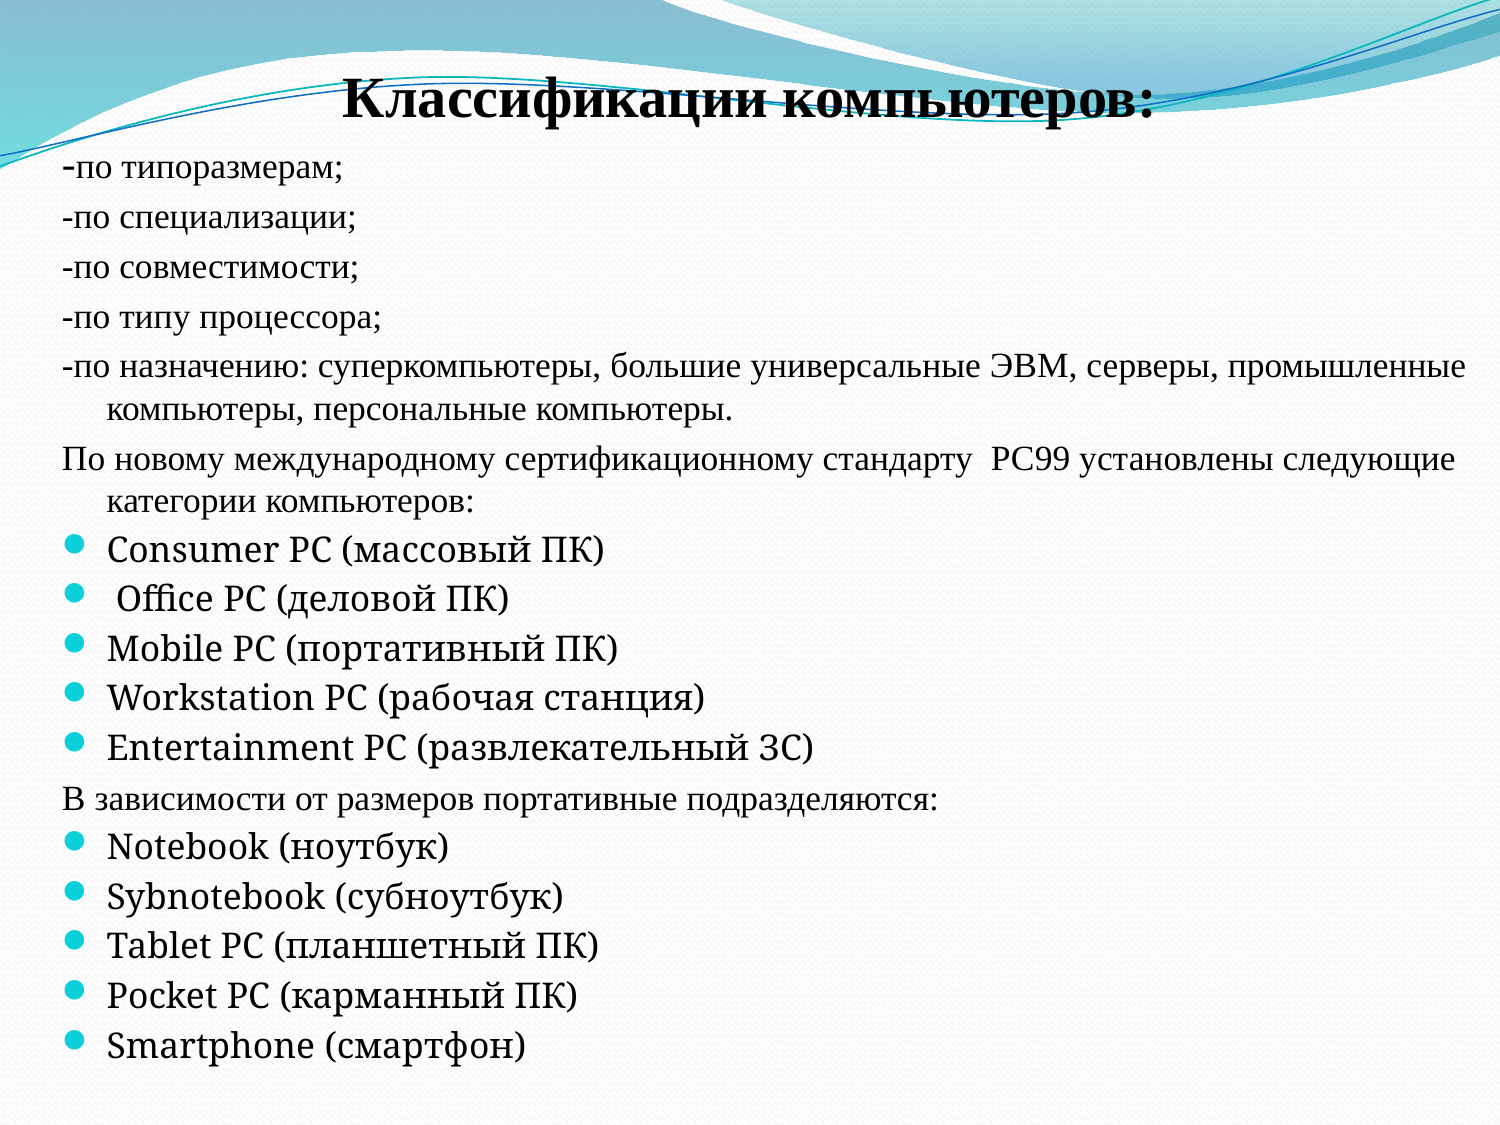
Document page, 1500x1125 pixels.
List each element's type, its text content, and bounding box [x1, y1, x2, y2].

list -по типоразмерам; -по специализации; -по совместимости; -по типу процессора; -по назначению: суперкомпьютеры, большие универсальные ЭВМ, серверы, промышленные компьютеры, персональные компьютеры. По новому международному сертификационному стандарту РС99 установлены следующие категории компьютеров: Consumer PC (массовый ПК) Office PC (деловой ПК) Mobile PC (портативный ПК) Workstation PC (рабочая станция) Entertainment PC (развлекательный ЗС) В зависимости от размеров портативные подразделяются: Notebook (ноутбук) Sybnotebook (субноутбук) Tablet PC (планшетный ПК) Pocket PC (карманный ПК) Smartphone (смартфон) [46, 128, 1500, 1038]
title Классификации компьютеров: [74, 46, 1426, 128]
